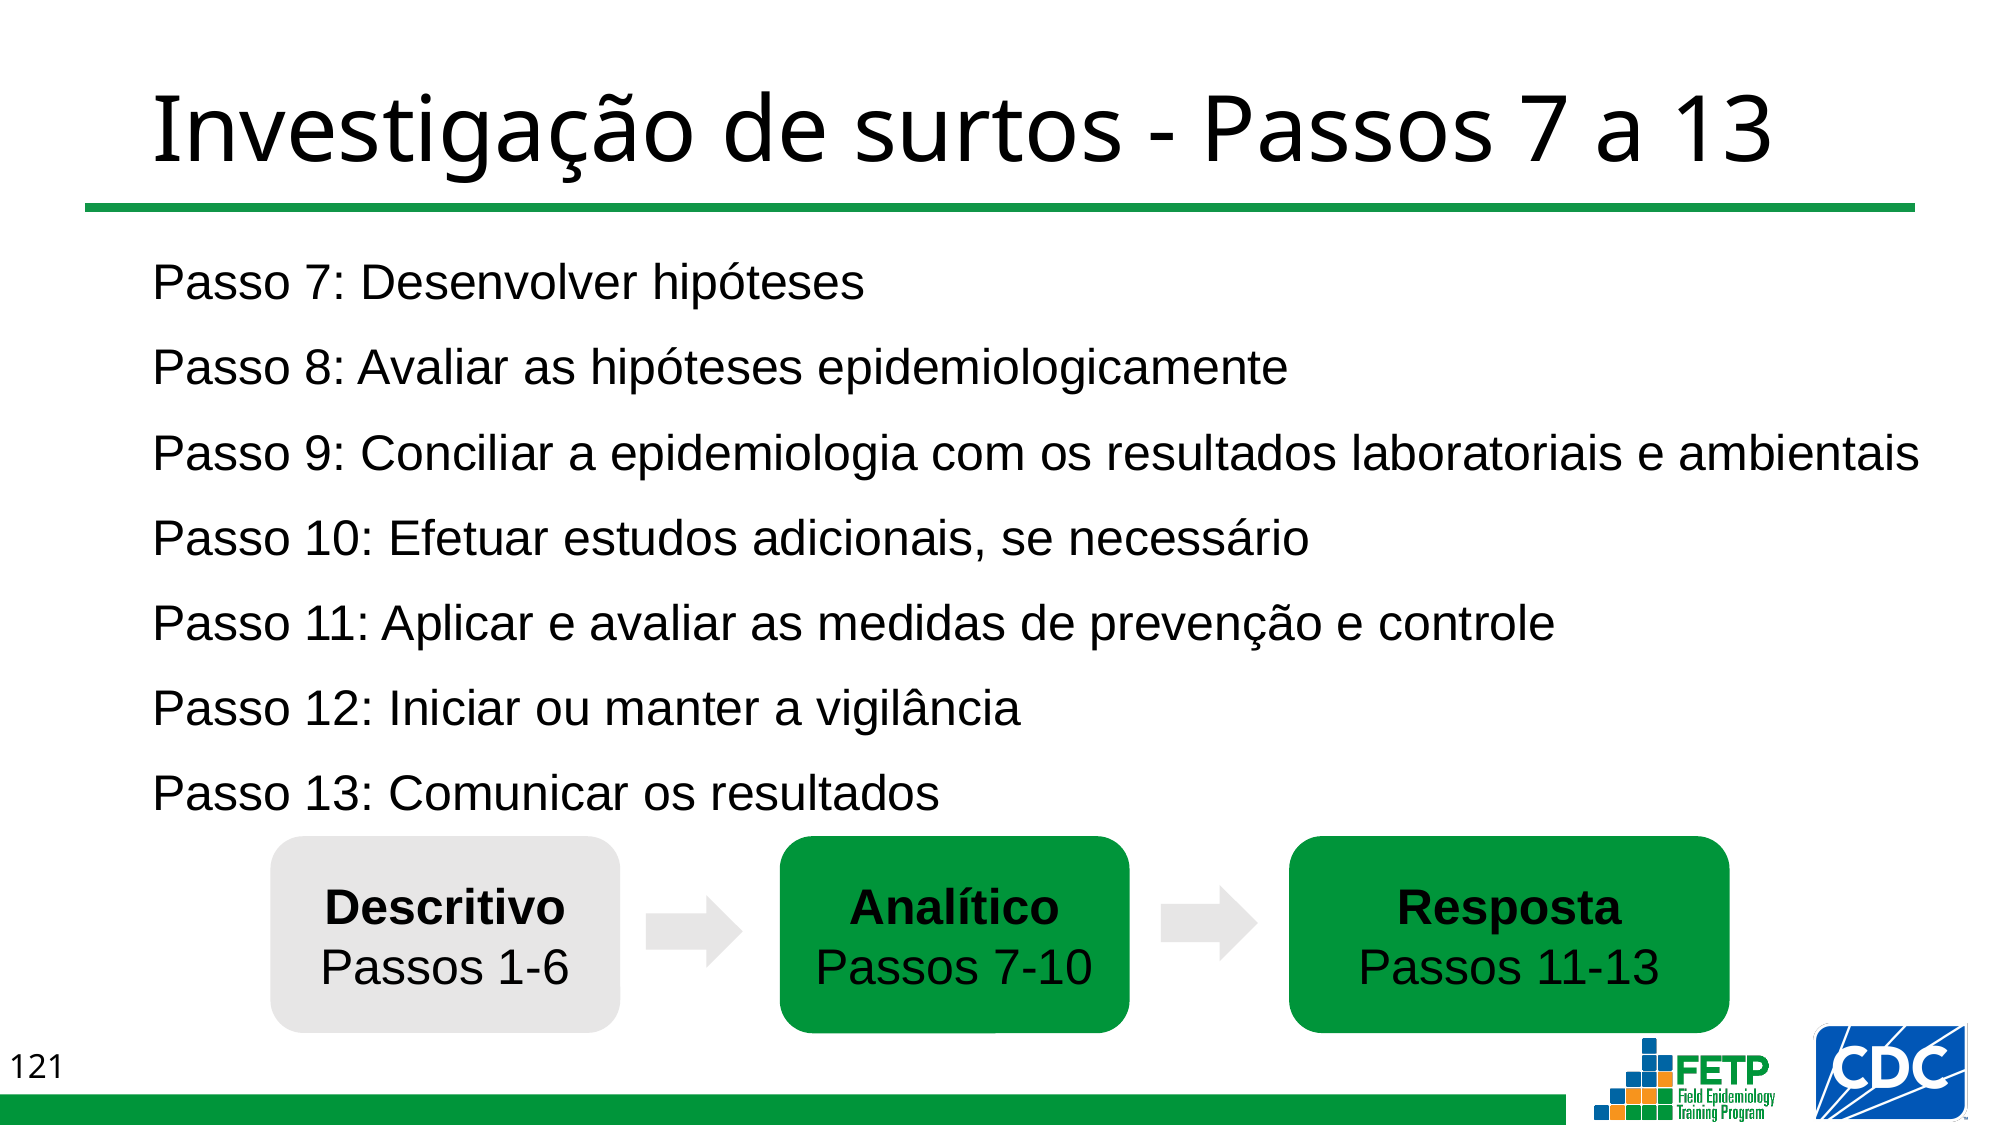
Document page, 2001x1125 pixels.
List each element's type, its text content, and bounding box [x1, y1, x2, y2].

title Investigação de surtos - Passos 7 a 13 [137, 75, 1863, 207]
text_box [270, 836, 1730, 1034]
list Passo 7: Desenvolver hipóteses Passo 8: Avaliar as hipóteses epidemiologicamente Passo 9: Conciliar a epidemiologia com os resultados laboratoriais e ambientais Passo 10: Efetuar estudos adicionais, se necessário Passo 11: Aplicar e avaliar as medidas de prevenção e controle Passo 12: Iniciar ou manter a vigilância Passo 13: Comunicar os resultados [137, 242, 1958, 1004]
picture [1813, 1023, 1968, 1122]
picture [1594, 1038, 1775, 1122]
